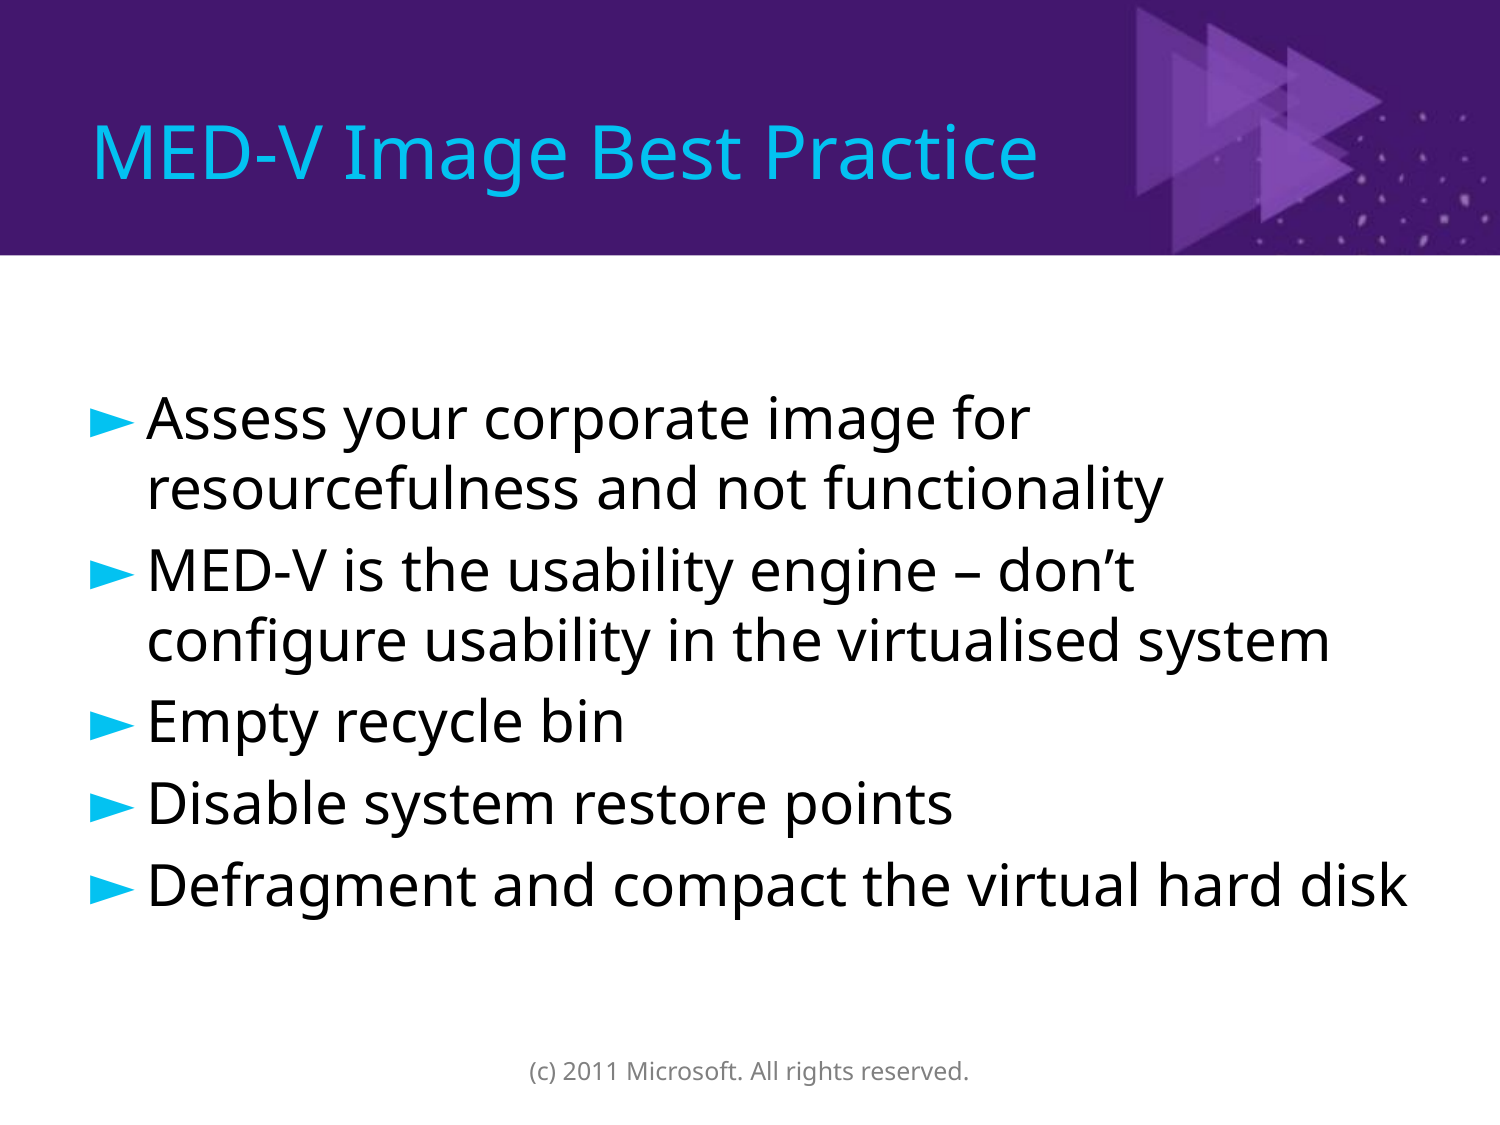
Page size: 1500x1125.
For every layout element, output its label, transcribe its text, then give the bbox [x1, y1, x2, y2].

list Assess your corporate image for resourcefulness and not functionality MED-V is the usability engine – don’t configure usability in the virtualised system Empty recycle bin Disable system restore points Defragment and compact the virtual hard disk [75, 373, 1425, 1005]
picture [0, 0, 1500, 255]
footer (c) 2011 Microsoft. All rights reserved. [512, 1042, 988, 1103]
title MED-V Image Best Practice [75, 56, 1425, 244]
